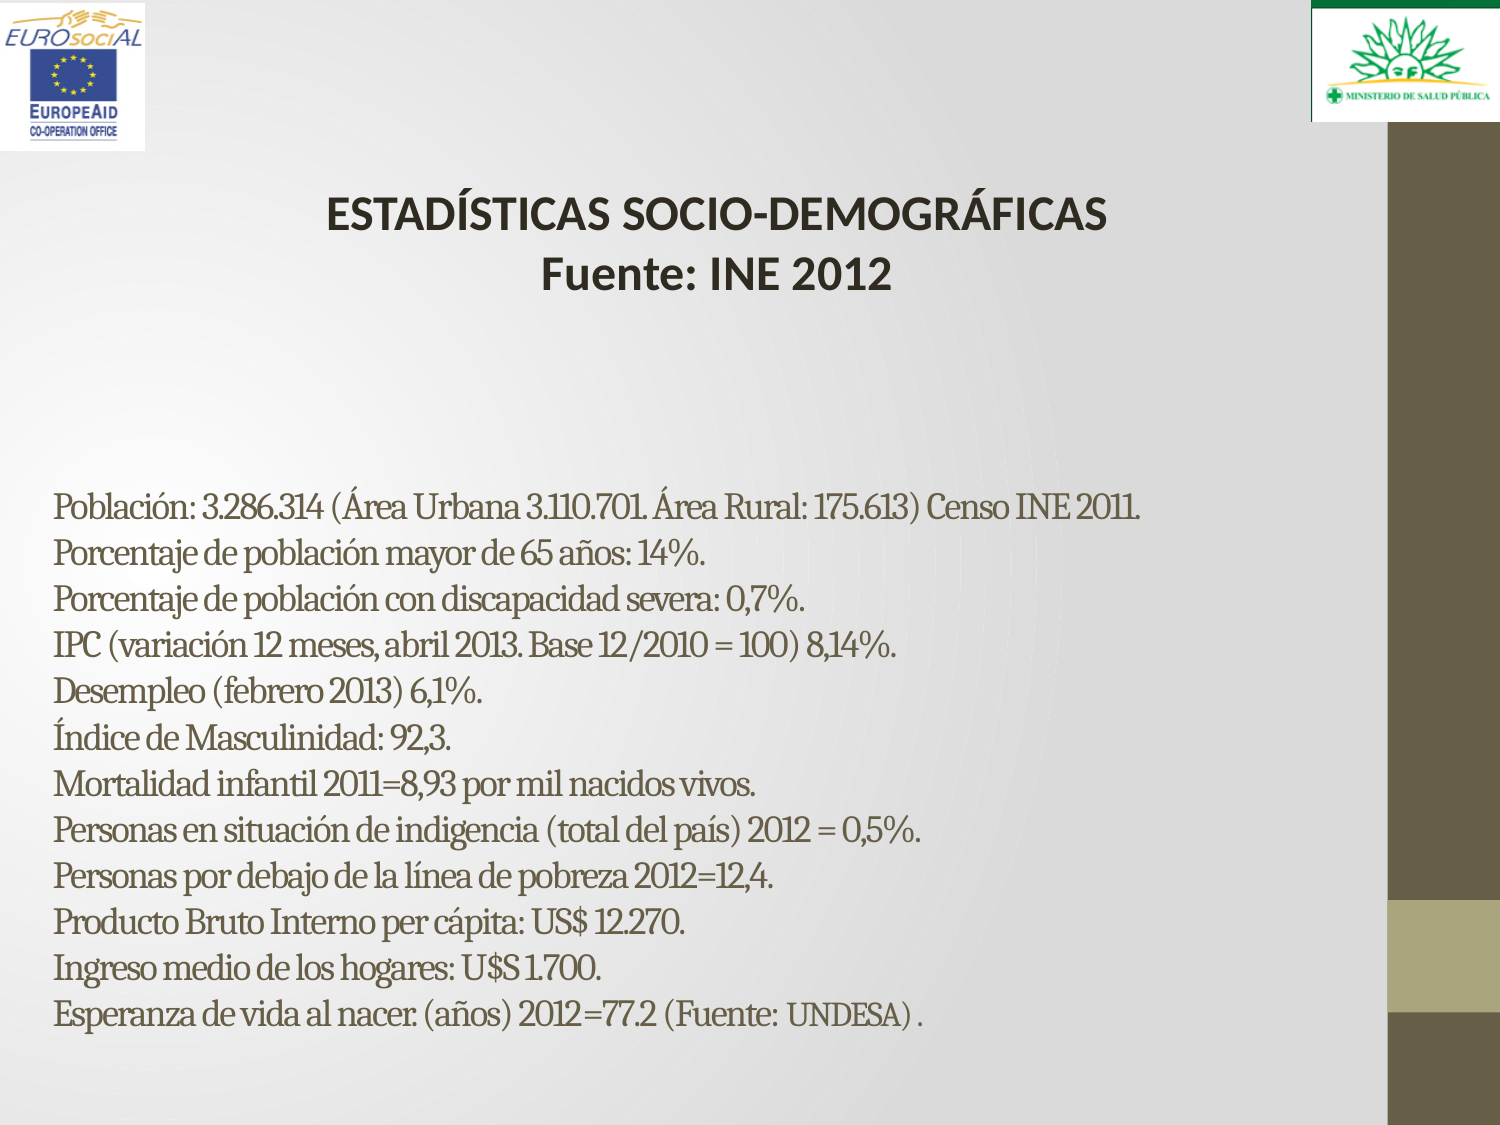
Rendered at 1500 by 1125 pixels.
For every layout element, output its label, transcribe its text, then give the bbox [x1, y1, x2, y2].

text_box ESTADÍSTICAS SOCIO-DEMOGRÁFICAS Fuente: INE 2012 [311, 173, 1124, 309]
picture [0, 3, 146, 152]
title Población: 3.286.314 (Área Urbana 3.110.701. Área Rural: 175.613) Censo INE 2011. Porcentaje de población mayor de 65 años: 14%. Porcentaje de población con discapacidad severa: 0,7%. IPC (variación 12 meses, abril 2013. Base 12/2010 = 100) 8,14%. Desempleo (febrero 2013) 6,1%. Índice de Masculinidad: 92,3. Mortalidad infantil 2011=8,93 por mil nacidos vivos. Personas en situación de indigencia (total del país) 2012 = 0,5%. Personas por debajo de la línea de pobreza 2012=12,4. Producto Bruto Interno per cápita: US$ 12.270. Ingreso medio de los hogares: U$S 1.700. Esperanza de vida al nacer. (años) 2012=77.2 (Fuente: UNDESA) . [37, 341, 1383, 1042]
picture [1310, 0, 1500, 122]
